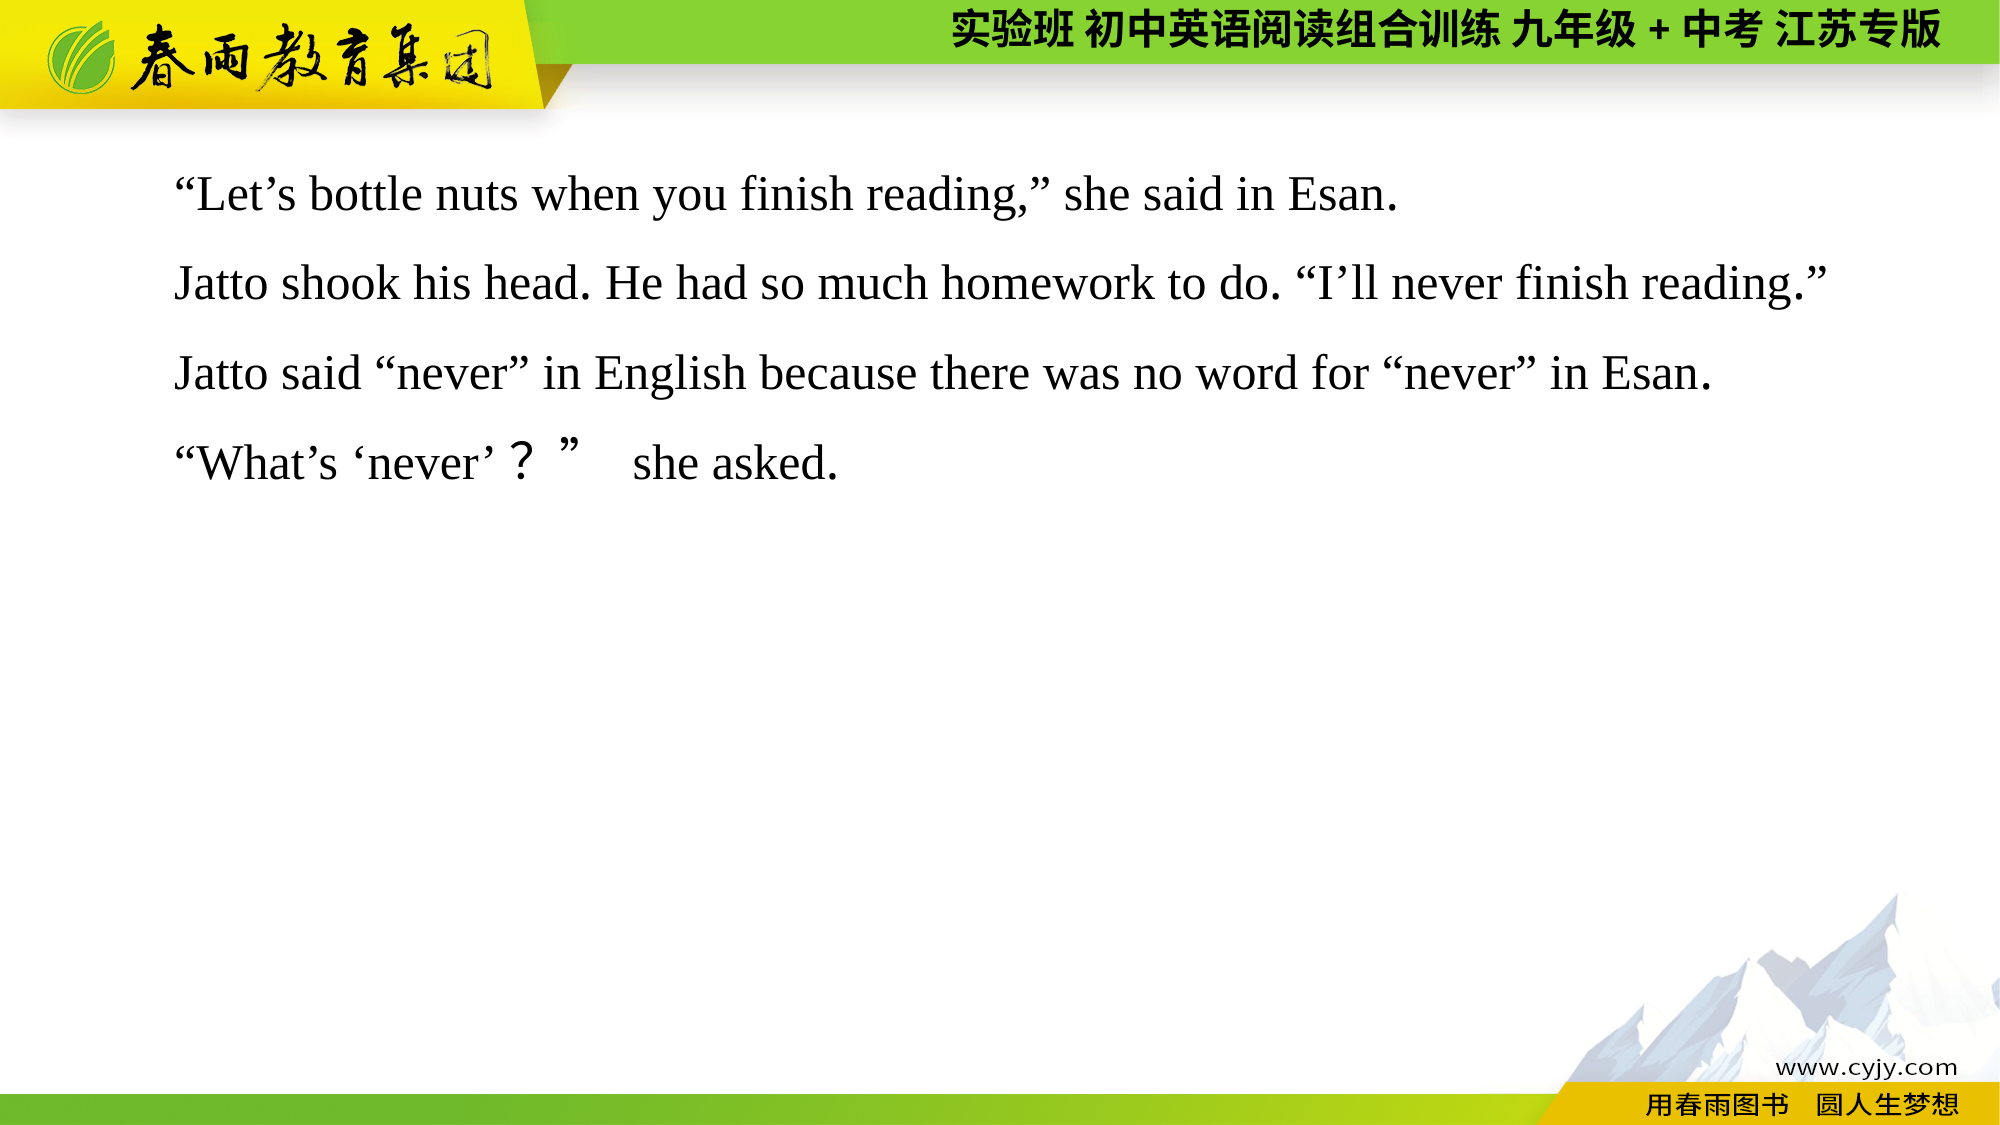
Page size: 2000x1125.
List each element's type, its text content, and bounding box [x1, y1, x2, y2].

list “Let’s bottle nuts when you finish reading,” she said in Esan. Jatto shook his head. He had so much homework to do. “I’ll never finish reading.” Jatto said “never” in English because there was no word for “never” in Esan. “What’s ‘never’？” she asked. [59, 122, 1944, 490]
picture [0, 0, 2000, 1125]
